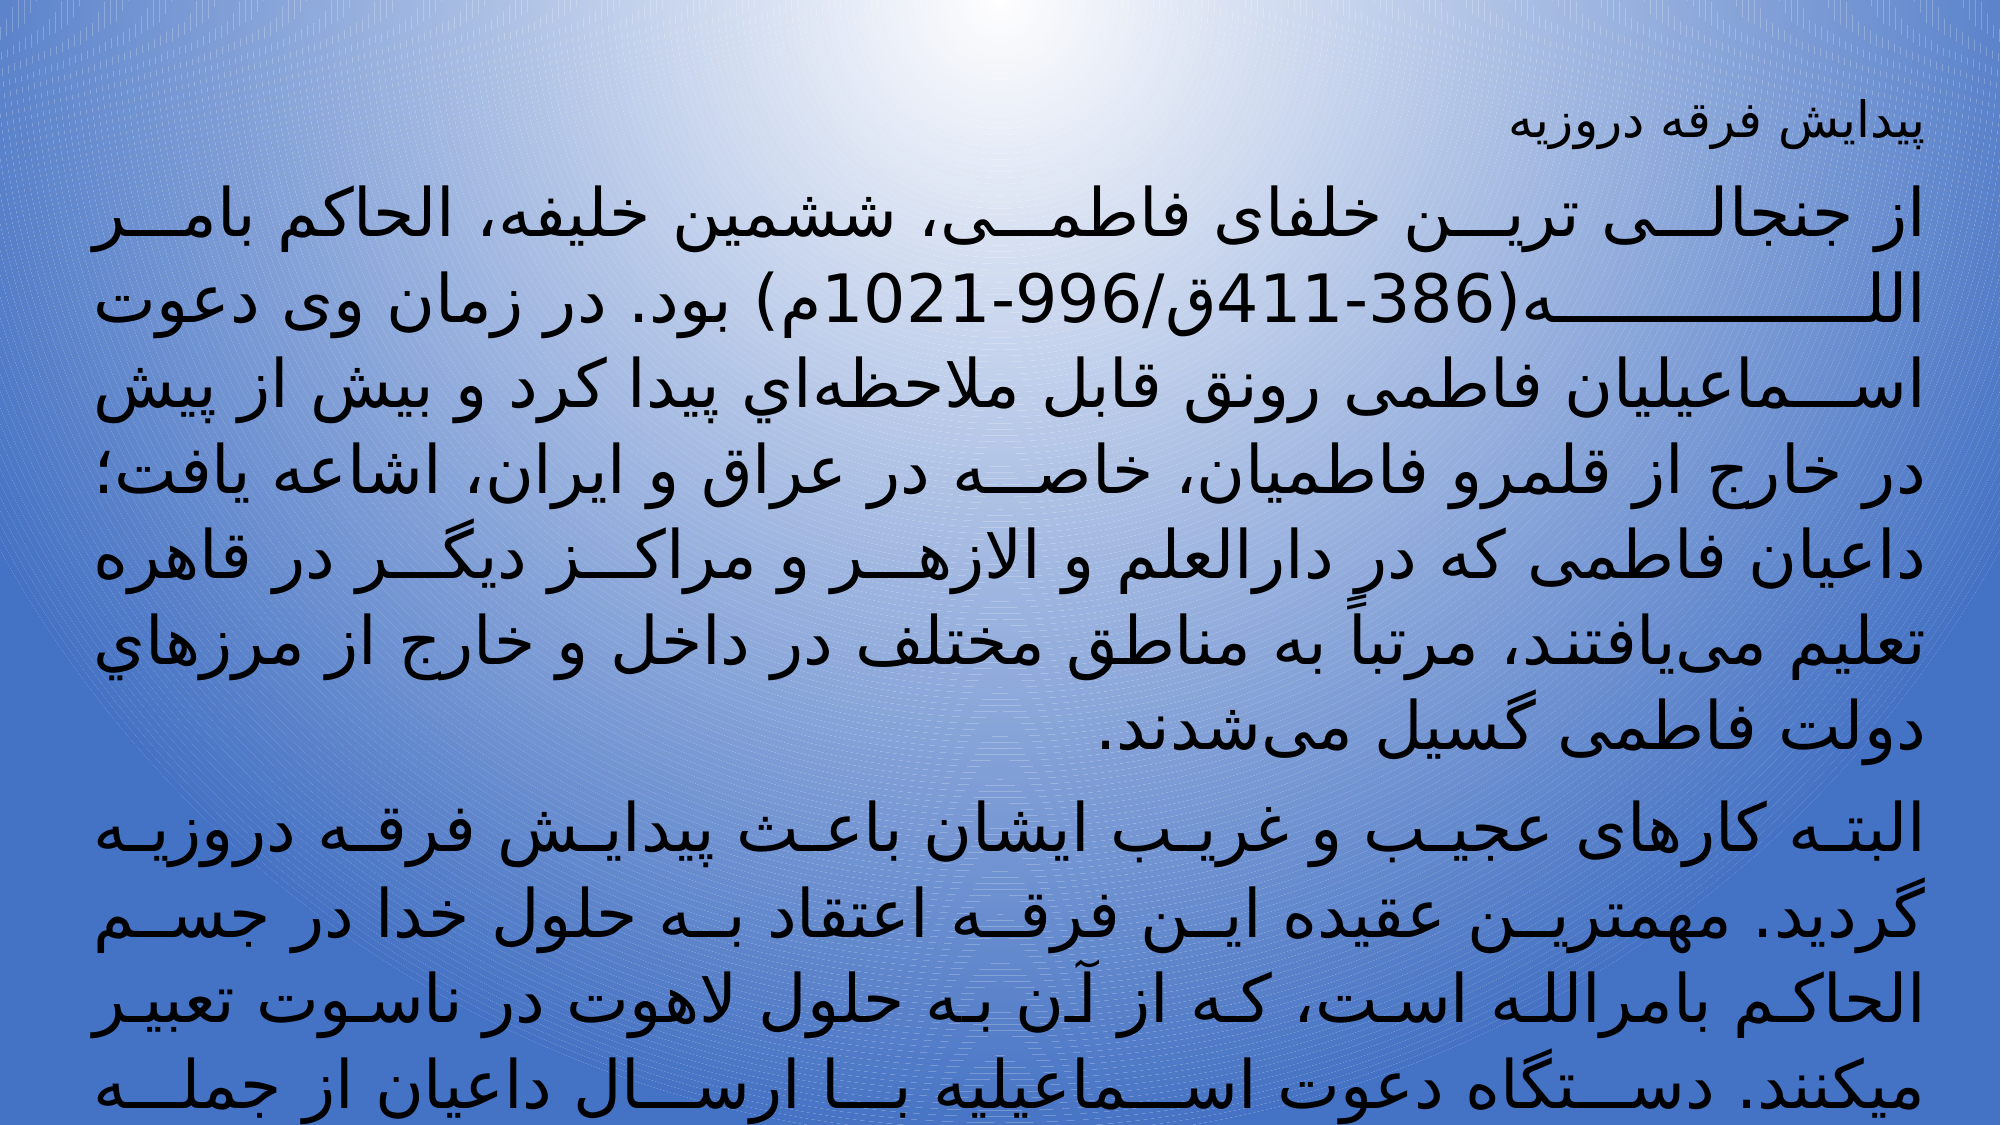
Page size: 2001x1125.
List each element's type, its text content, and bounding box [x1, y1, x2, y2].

text_box پیدایش فرقه دروزیه از جنجالی ترین خلفای فاطمی،‌ ششمين‌ خليفه‌، الحاكم‌ بامر الله(386-411ق‌/996-1021م‌) بود. در زمان وی دعوت‌ اسماعيليان‌ فاطمى‌ رونق‌ قابل‌ ملاحظه‌اي‌ پيدا كرد و بيش‌ از پيش‌ در خارج‌ از قلمرو فاطميان‌، خاصه‌ در عراق‌ و ايران‌، اشاعه‌ يافت‌؛ داعيان‌ فاطمى‌ كه‌ در دارالعلم‌ و الازهر و مراكز ديگر در قاهره‌ تعليم‌ مى‌يافتند، مرتباً به‌ مناطق‌ مختلف‌ در داخل‌ و خارج‌ از مرزهاي‌ دولت‌ فاطمى‌ گسيل‌ مى‌شدند. البته کارهای عجیب و غریب ایشان باعث پیدایش فرقه دروزیه گردید. مهمترین عقیده این فرقه اعتقاد به حلول خدا در جسم الحاکم بامرالله است، که از آن به حلول لاهوت در ناسوت تعبیر میکنند. دستگاه دعوت اسماعیلیه با ارسال داعیان از جمله حمیدالدین کرمانی از عراق به مصر توانست از گسترش آن جلوگیری کند ولی دروزیان تا به امروز در مناطق کوهستانی لبنان و فلسطین اشغالی باقی مانده اند. هرچند دیگر الوهیت حاکم را مطرح نمیکنند و خود را موحد میدانند. [78, 76, 1941, 1125]
